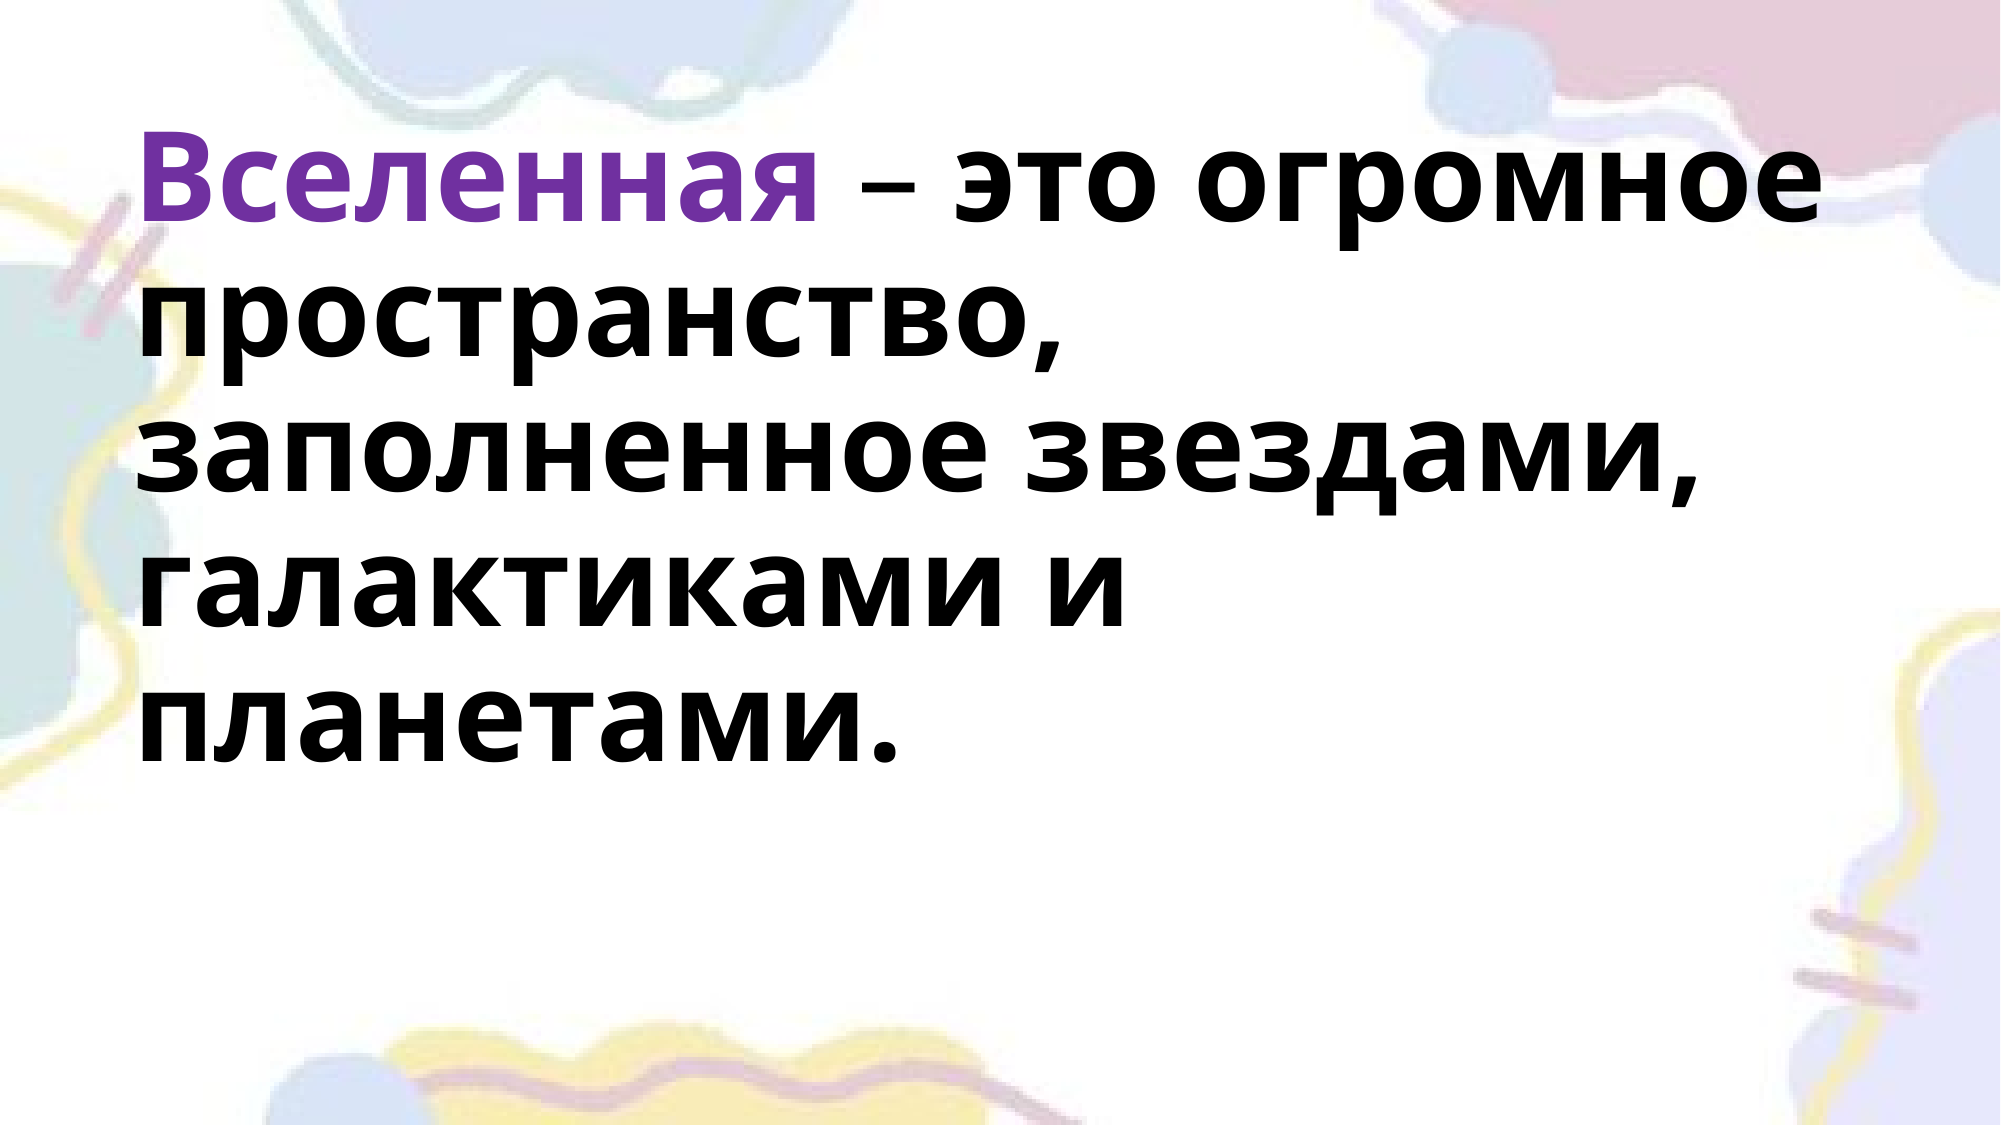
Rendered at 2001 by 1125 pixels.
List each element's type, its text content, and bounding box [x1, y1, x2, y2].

picture [0, 0, 2001, 1125]
title Вселенная – это огромное пространство, заполненное звездами, галактиками и планетами. [118, 117, 1882, 796]
